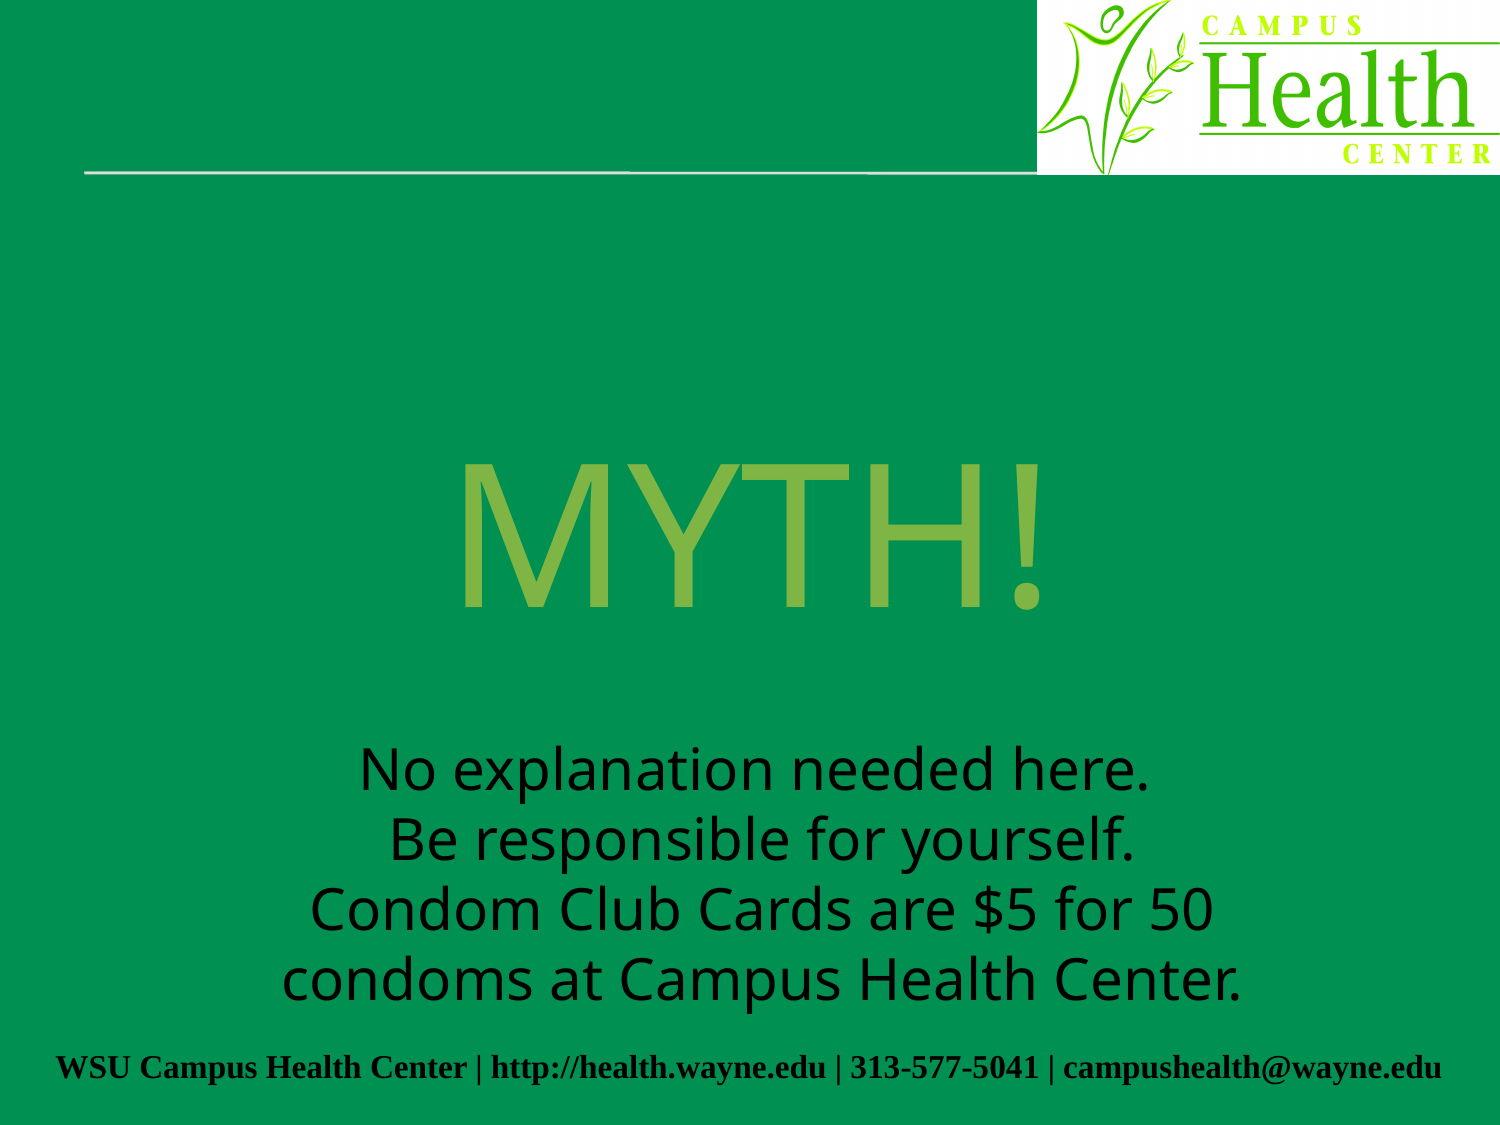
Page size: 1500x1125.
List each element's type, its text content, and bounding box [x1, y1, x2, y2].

list MYTH! [37, 399, 1463, 670]
footer WSU Campus Health Center | http://health.wayne.edu | 313-577-5041 | campushealth@wayne.edu [0, 1037, 1500, 1125]
text_box No explanation needed here. Be responsible for yourself. Condom Club Cards are $5 for 50 condoms at Campus Health Center. [187, 724, 1338, 1020]
picture [1037, 0, 1500, 176]
